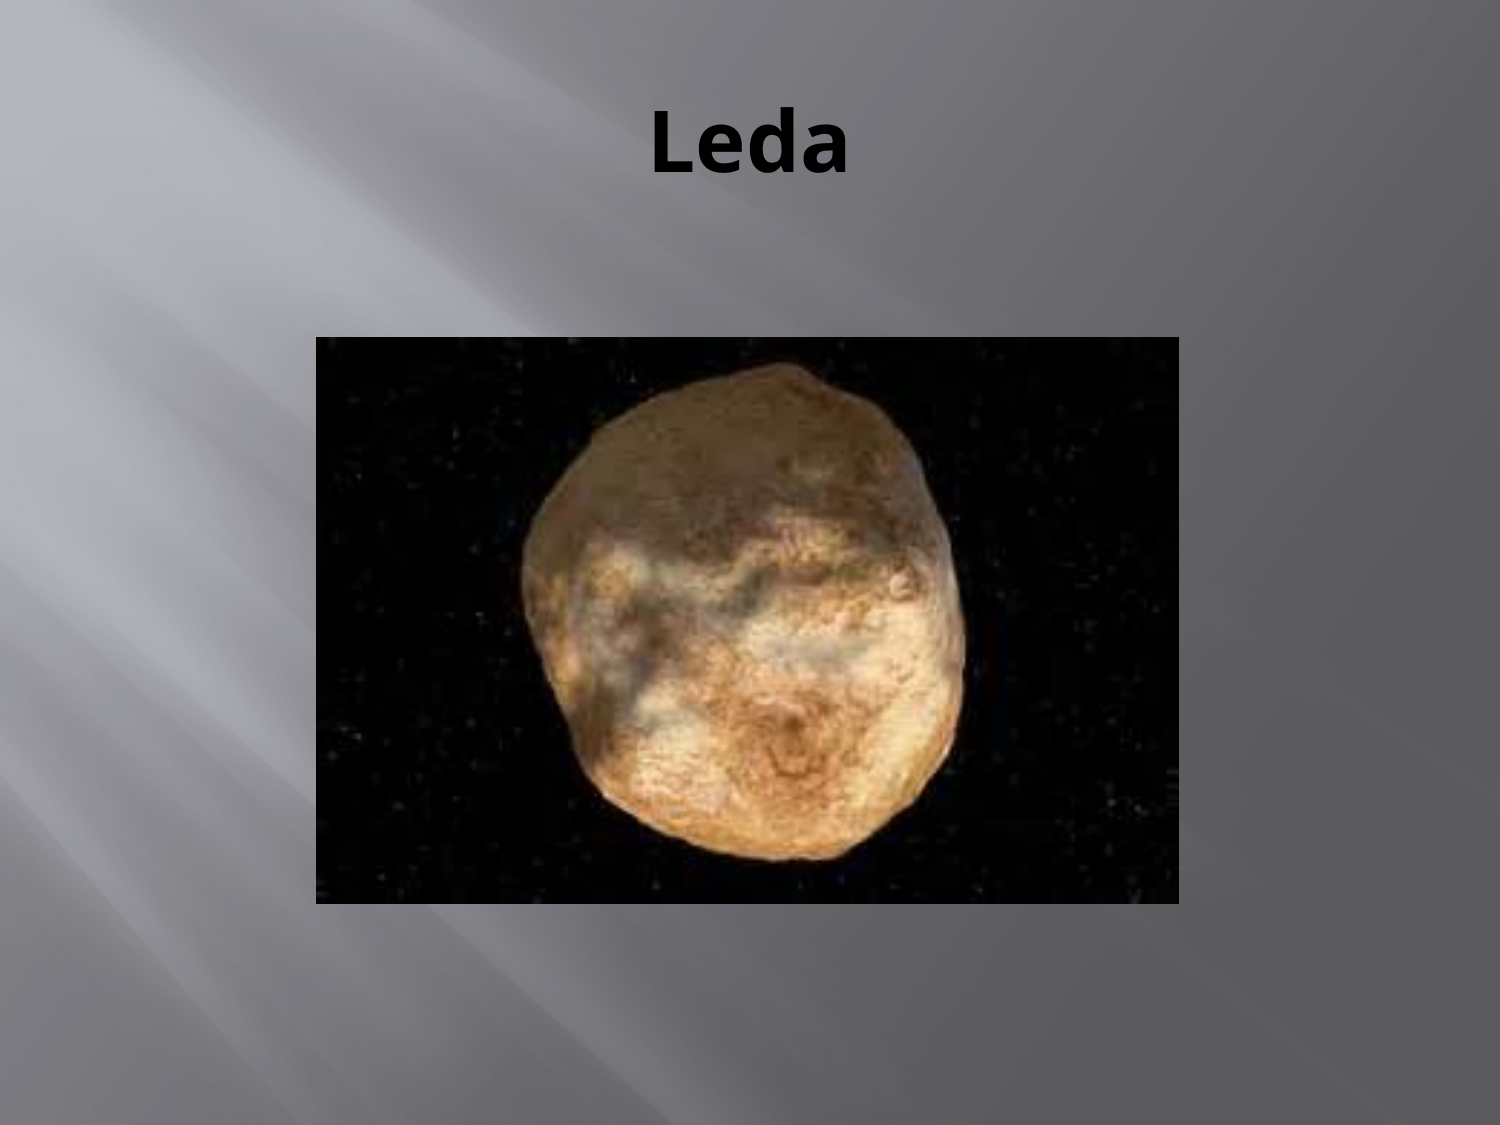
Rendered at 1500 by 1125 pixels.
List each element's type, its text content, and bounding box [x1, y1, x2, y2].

title Leda [75, 45, 1425, 233]
picture [316, 337, 1180, 905]
